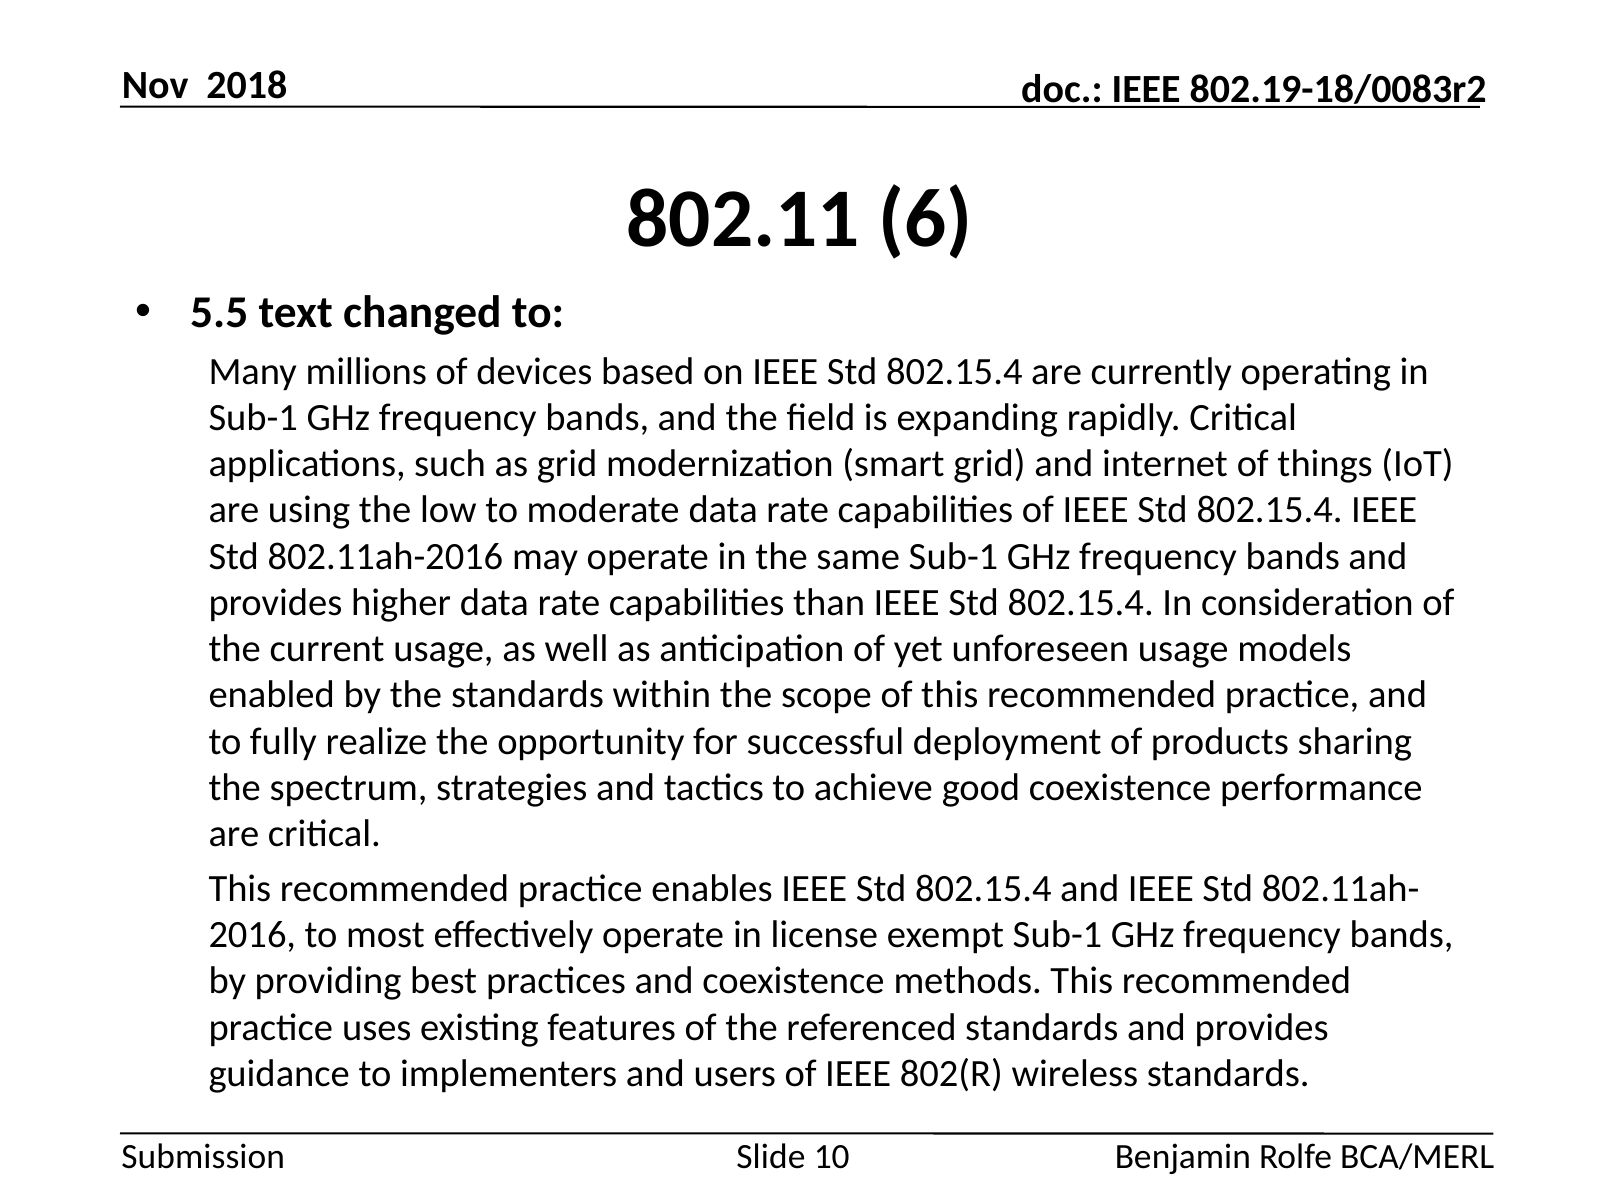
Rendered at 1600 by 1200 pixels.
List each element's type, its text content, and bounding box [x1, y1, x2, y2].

title 802.11 (6) [119, 119, 1480, 274]
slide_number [121, 58, 451, 107]
slide_number Slide 10 [733, 1132, 854, 1197]
list 5.5 text changed to: Many millions of devices based on IEEE Std 802.15.4 are currently operating in Sub-1 GHz frequency bands, and the field is expanding rapidly. Critical applications, such as grid modernization (smart grid) and internet of things (IoT) are using the low to moderate data rate capabilities of IEEE Std 802.15.4. IEEE Std 802.11ah-2016 may operate in the same Sub-1 GHz frequency bands and provides higher data rate capabilities than IEEE Std 802.15.4. In consideration of the current usage, as well as anticipation of yet unforeseen usage models enabled by the standards within the scope of this recommended practice, and to fully realize the opportunity for successful deployment of products sharing the spectrum, strategies and tactics to achieve good coexistence performance are critical. This recommended practice enables IEEE Std 802.15.4 and IEEE Std 802.11ah-2016, to most effectively operate in license exempt Sub-1 GHz frequency bands, by providing best practices and coexistence methods. This recommended practice uses existing features of the referenced standards and provides guidance to implementers and users of IEEE 802(R) wireless standards. [119, 274, 1480, 1134]
footer Benjamin Rolfe BCA/MERL [937, 1132, 1495, 1174]
